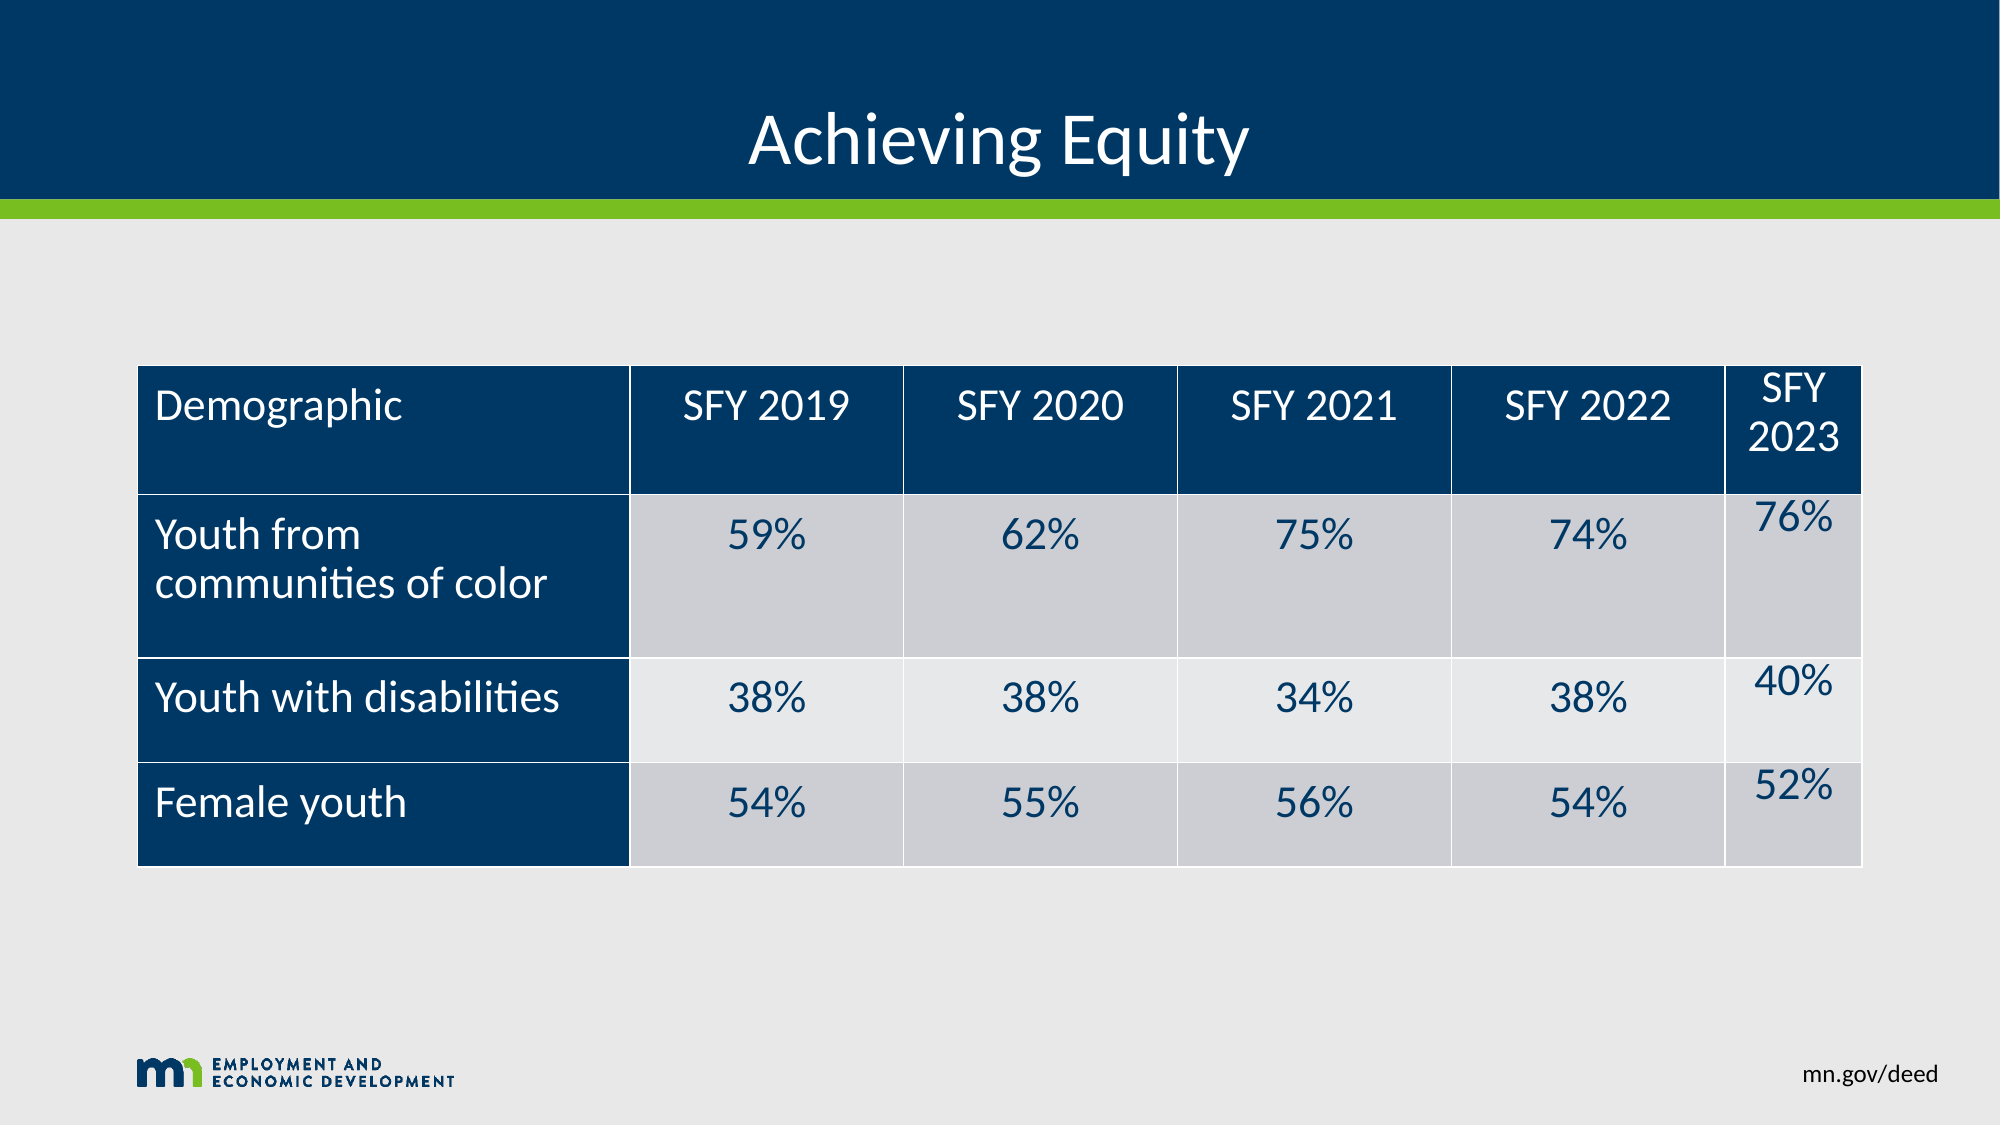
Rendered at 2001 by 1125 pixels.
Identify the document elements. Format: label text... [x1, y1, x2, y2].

table_header SFY 2023 [1726, 366, 1861, 494]
table_cell 52% [1726, 763, 1861, 866]
table_cell Female youth [138, 763, 629, 866]
table_cell 74% [1452, 495, 1724, 657]
table_cell 54% [1452, 763, 1724, 866]
table_cell 59% [631, 495, 903, 657]
table_header SFY 2021 [1178, 366, 1451, 494]
table_cell Youth with disabilities [138, 659, 629, 762]
table_cell 34% [1178, 659, 1451, 762]
table_cell 75% [1178, 495, 1451, 657]
table_cell 55% [904, 763, 1177, 866]
table_cell 40% [1726, 659, 1861, 762]
table_cell 56% [1178, 763, 1451, 866]
table_header SFY 2022 [1452, 366, 1724, 494]
picture [137, 1058, 454, 1087]
table_header Demographic [138, 366, 629, 494]
title Achieving Equity [137, 0, 1863, 200]
footer mn.gov/deed [1037, 1042, 1955, 1103]
table_cell Youth from communities of color [138, 495, 629, 657]
table_header SFY 2019 [631, 366, 903, 494]
table_cell 54% [631, 763, 903, 866]
table_cell 62% [904, 495, 1177, 657]
table_cell 76% [1726, 495, 1861, 657]
table_cell 38% [904, 659, 1177, 762]
table_header SFY 2020 [904, 366, 1177, 494]
table_cell 38% [631, 659, 903, 762]
table_cell 38% [1452, 659, 1724, 762]
